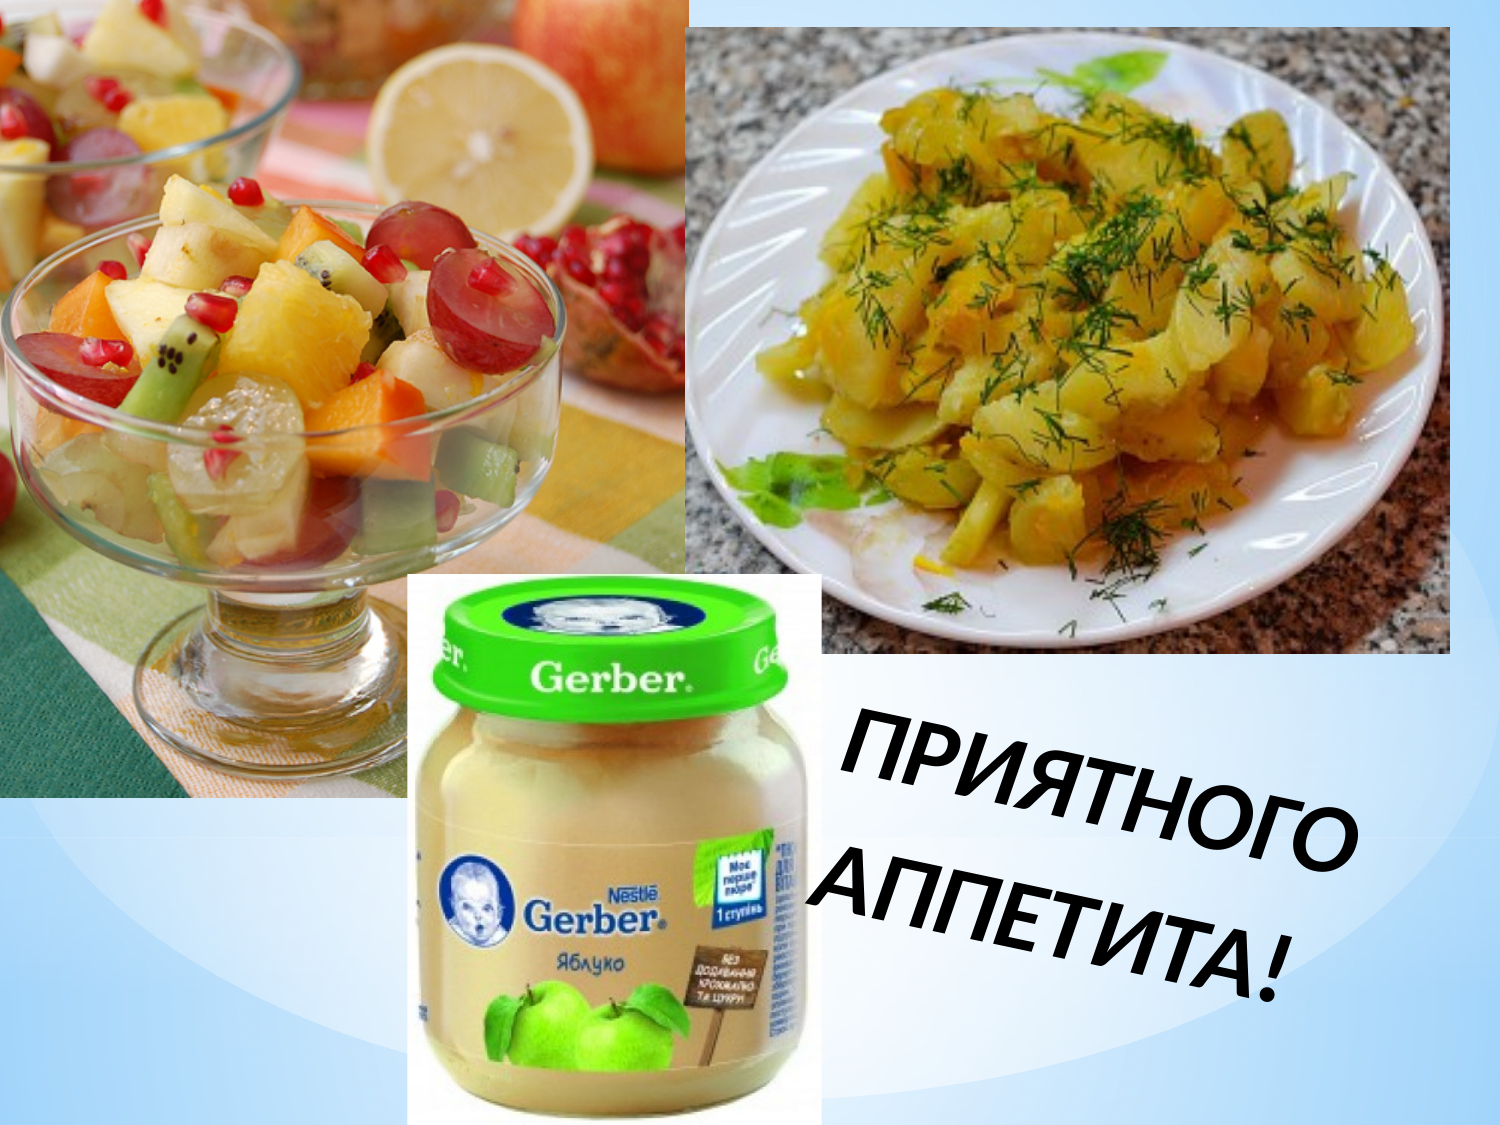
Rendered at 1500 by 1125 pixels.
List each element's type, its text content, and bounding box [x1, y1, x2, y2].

text_box ПРИЯТНОГО АППЕТИТА! [827, 663, 1477, 1062]
picture [0, 0, 1450, 1125]
